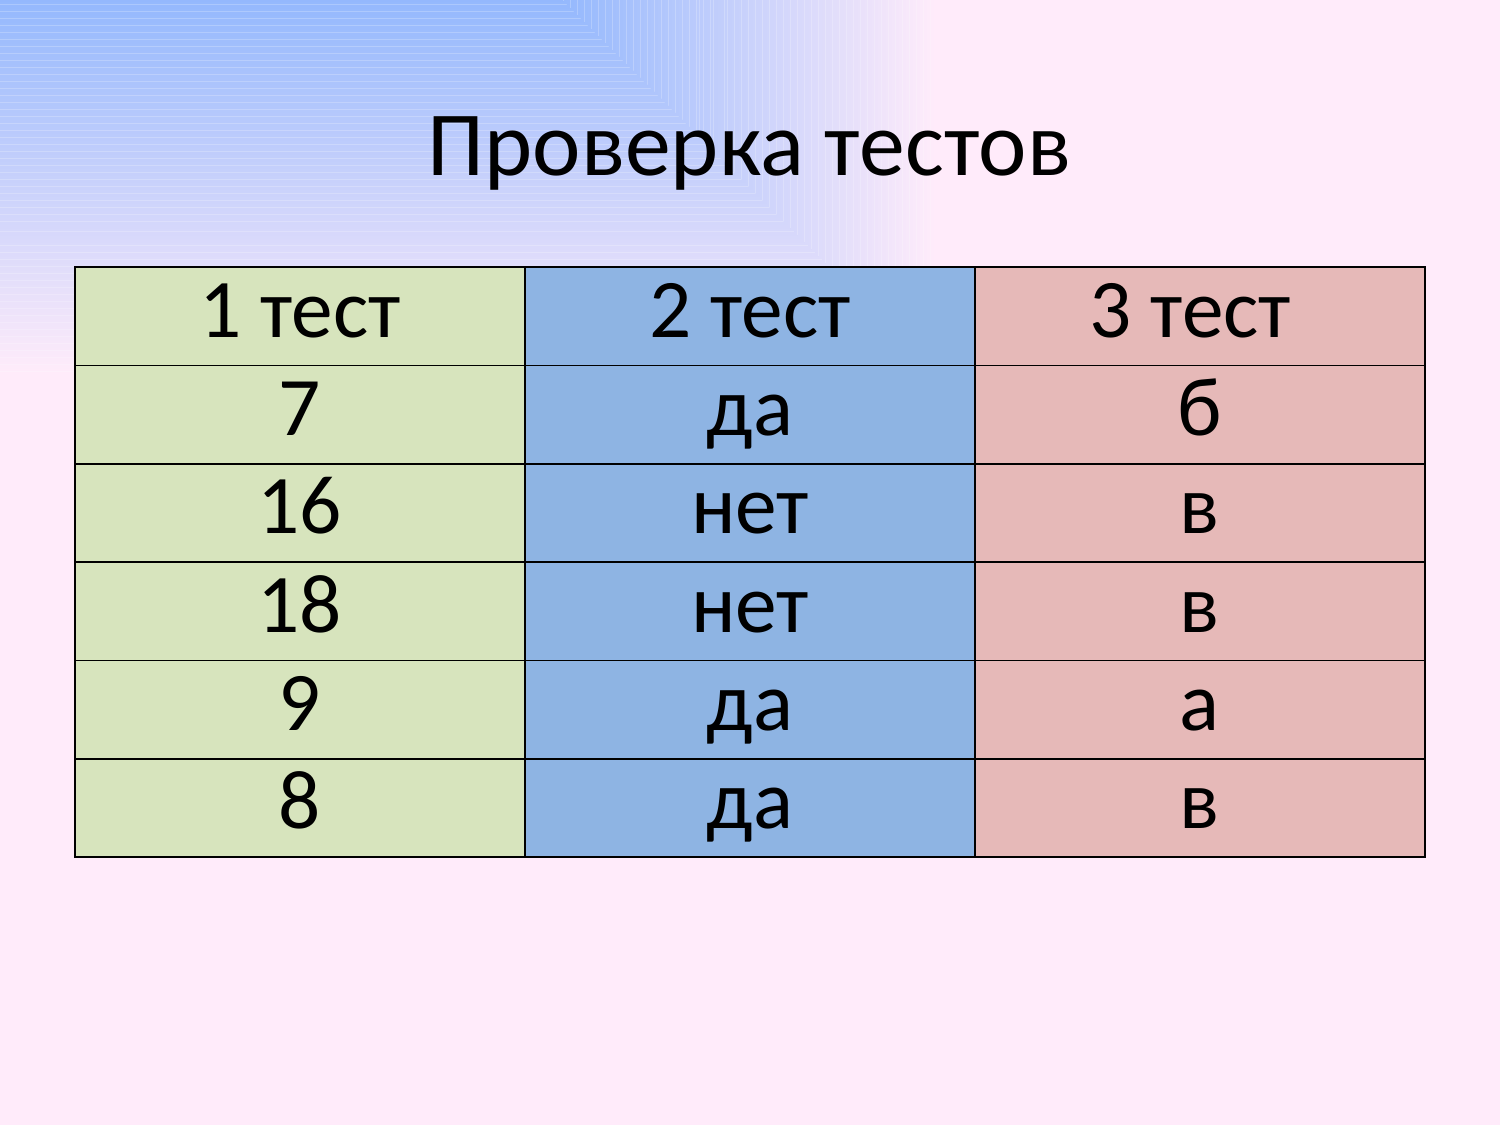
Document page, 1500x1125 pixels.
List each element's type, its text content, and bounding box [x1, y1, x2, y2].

table_cell 16 [76, 465, 524, 561]
table_cell да [526, 760, 974, 856]
table_header 1 тест [76, 268, 524, 365]
table_cell в [976, 563, 1424, 660]
table_cell да [526, 366, 974, 463]
table_cell нет [526, 563, 974, 660]
table_cell а [976, 661, 1424, 758]
title Проверка тестов [75, 45, 1425, 233]
table_header 2 тест [526, 268, 974, 365]
table_cell 7 [76, 366, 524, 463]
table_cell в [976, 760, 1424, 856]
table_cell 18 [76, 563, 524, 660]
table_cell нет [526, 465, 974, 561]
table_cell в [976, 465, 1424, 561]
table_cell 8 [76, 760, 524, 856]
table_cell да [526, 661, 974, 758]
table_cell 9 [76, 661, 524, 758]
table_cell б [976, 366, 1424, 463]
table_header 3 тест [976, 268, 1424, 365]
